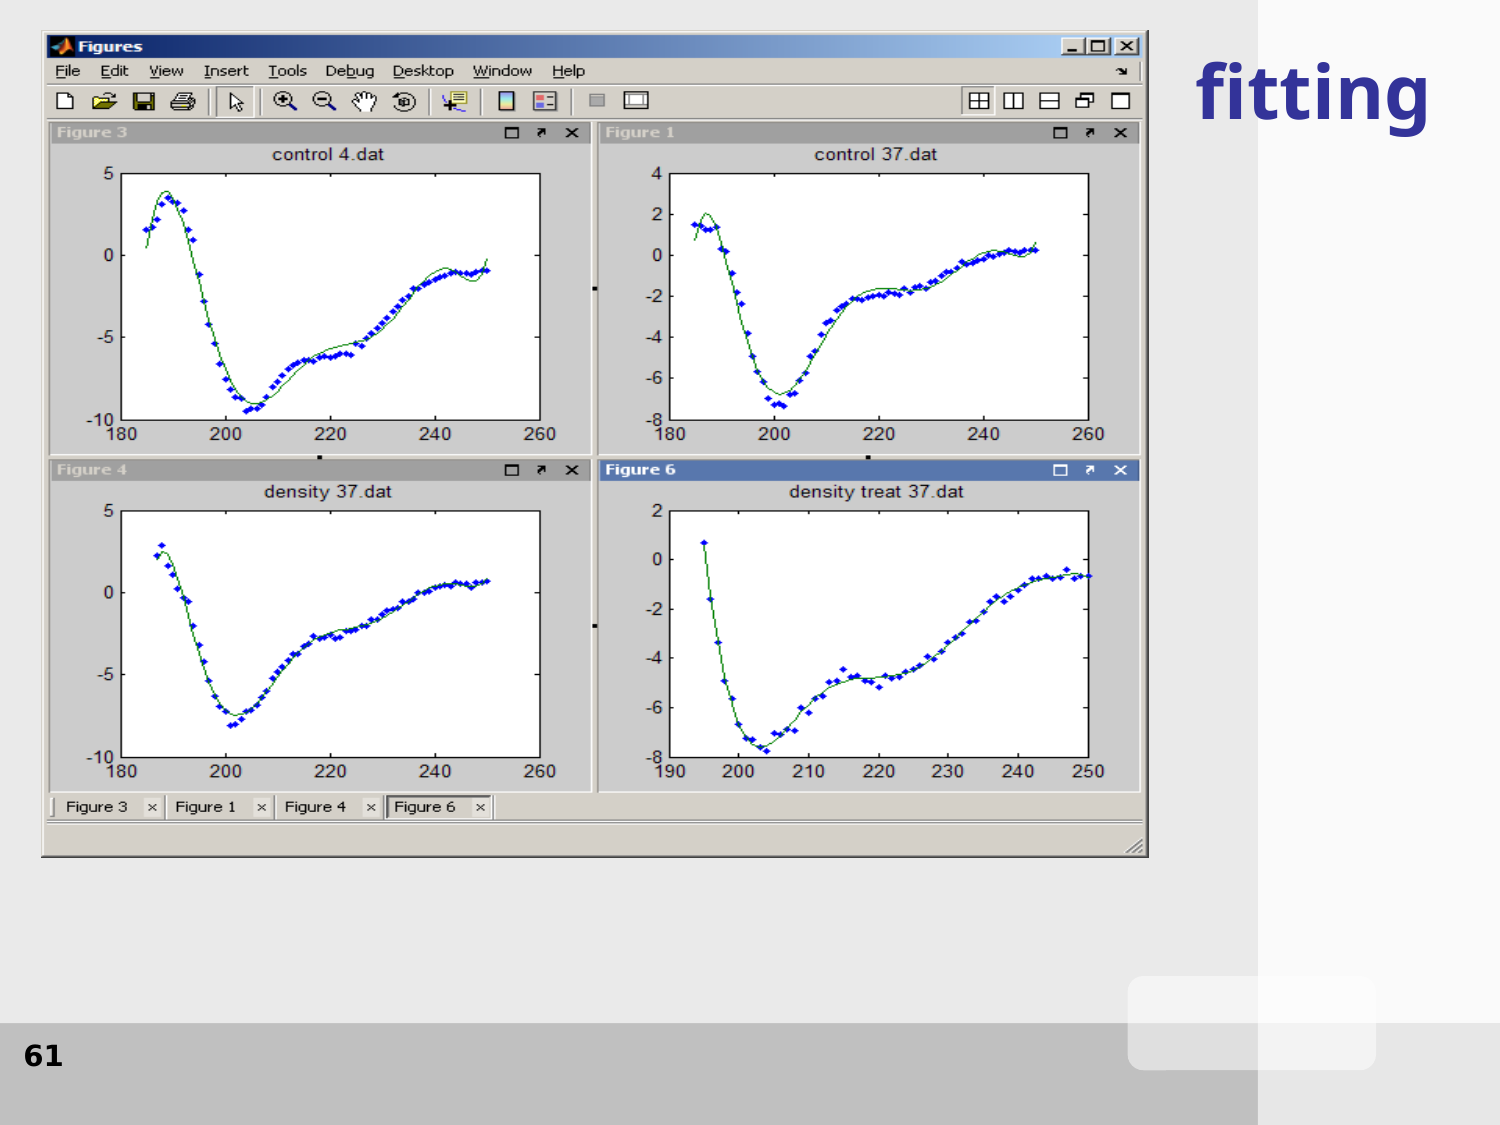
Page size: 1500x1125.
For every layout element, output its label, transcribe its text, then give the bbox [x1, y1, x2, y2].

slide_number 61 [8, 1029, 359, 1108]
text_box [40, 30, 1149, 859]
text_box fitting [98, 19, 1447, 160]
